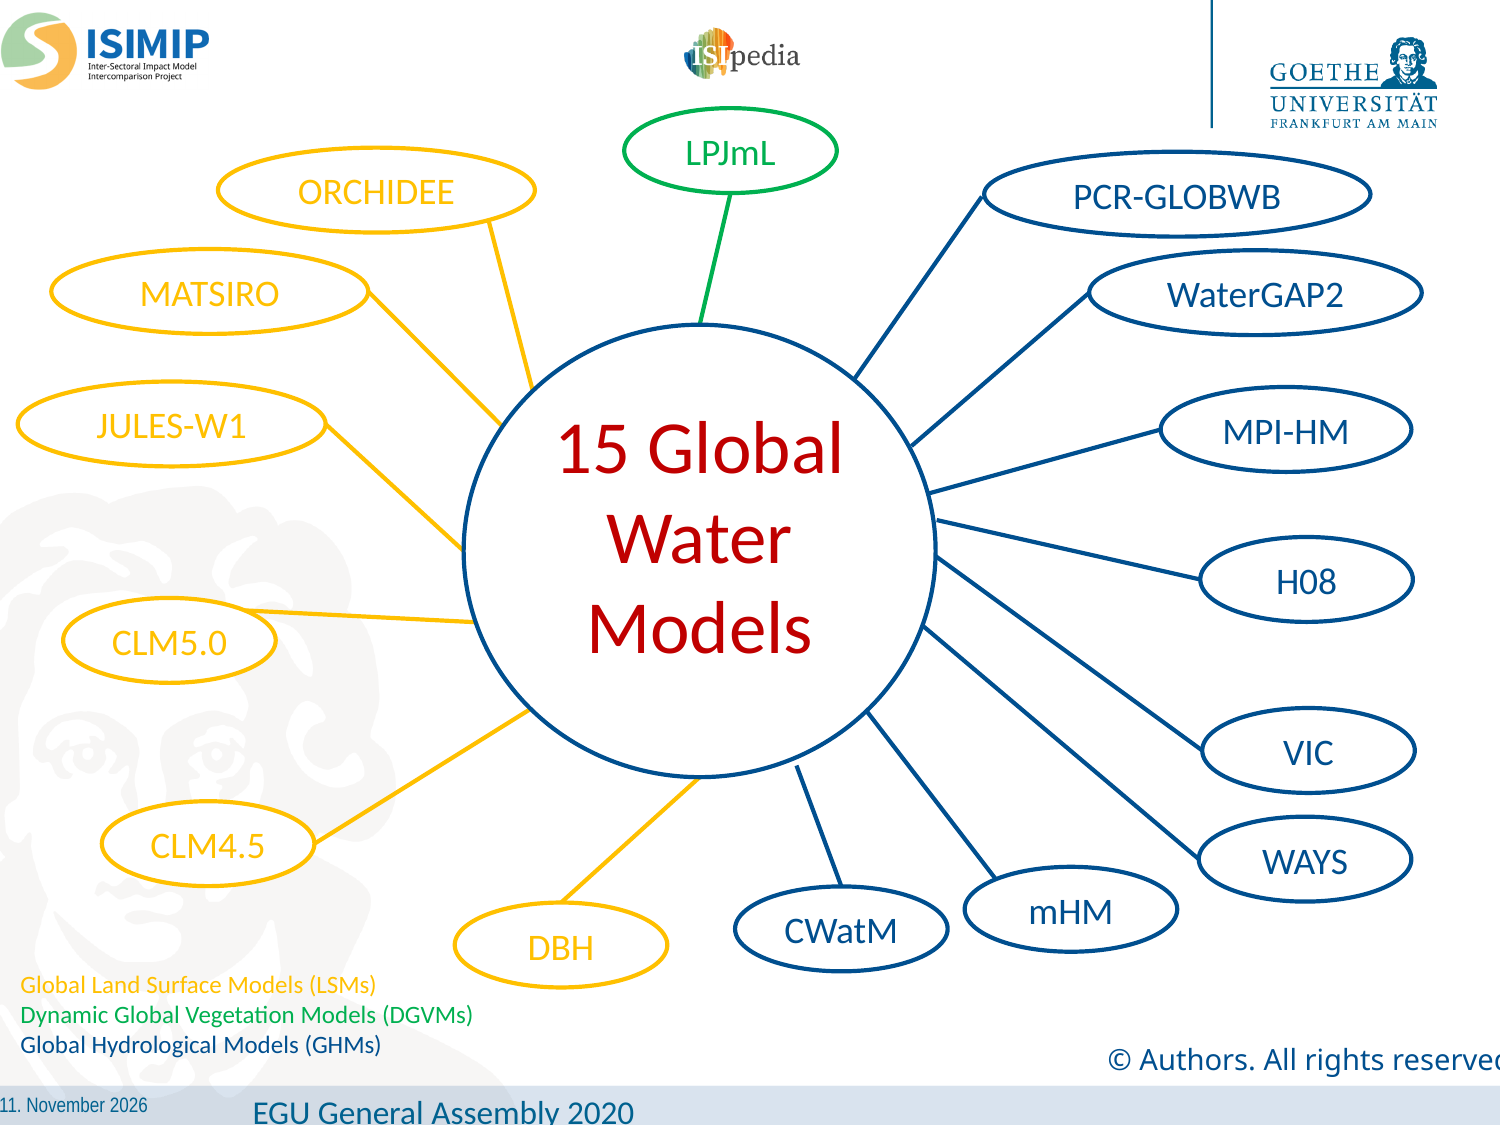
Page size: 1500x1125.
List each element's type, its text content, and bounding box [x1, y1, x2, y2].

picture [0, 0, 1500, 1125]
text_box © Authors. All rights reserved [1092, 1033, 1500, 1084]
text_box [17, 108, 1422, 988]
footer Global Land Surface Models (LSMs) Dynamic Global Vegetation Models (DGVMs) Global Hydrological Models (GHMs) [5, 968, 544, 1055]
text_box EGU General Assembly 2020 [230, 1084, 658, 1125]
